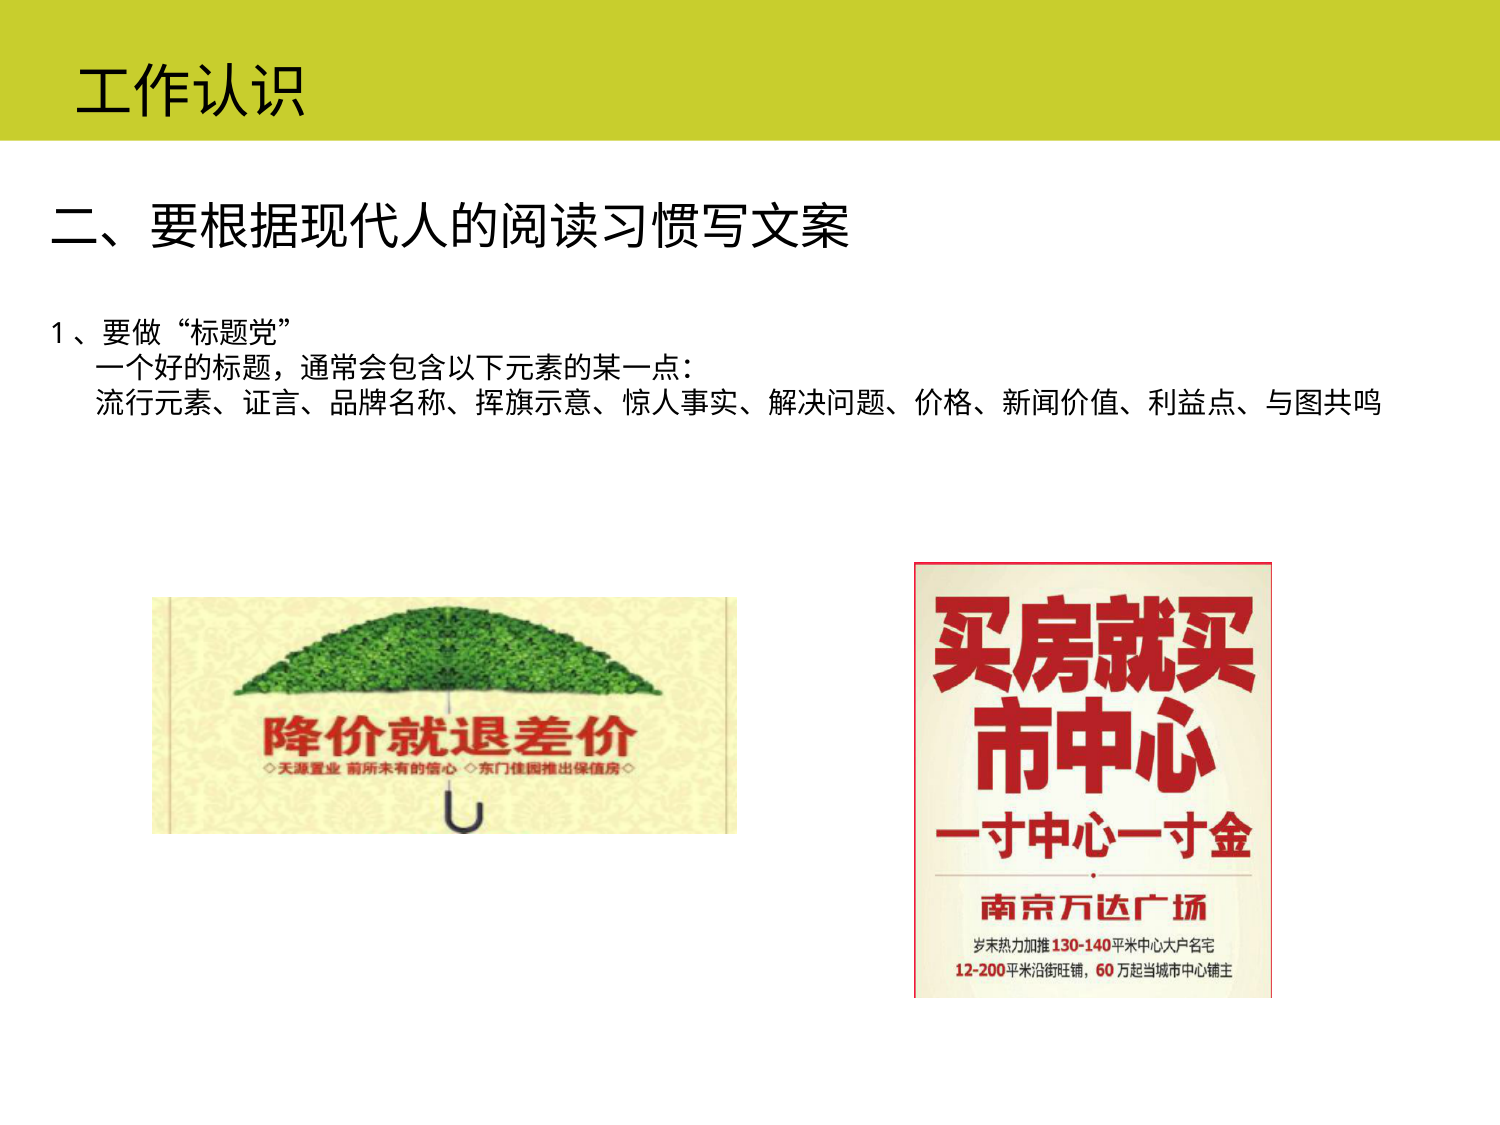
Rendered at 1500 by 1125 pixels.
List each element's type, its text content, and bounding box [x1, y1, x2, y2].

text_box 二、要根据现代人的阅读习惯写文案 1、要做“标题党” 一个好的标题，通常会包含以下元素的某一点： 流行元素、证言、品牌名称、挥旗示意、惊人事实、解决问题、价格、新闻价值、利益点、与图共鸣 [35, 187, 1500, 532]
text_box [0, 0, 1500, 143]
picture [152, 597, 737, 835]
text_box 工作认识 [60, 46, 323, 132]
picture [913, 562, 1273, 998]
